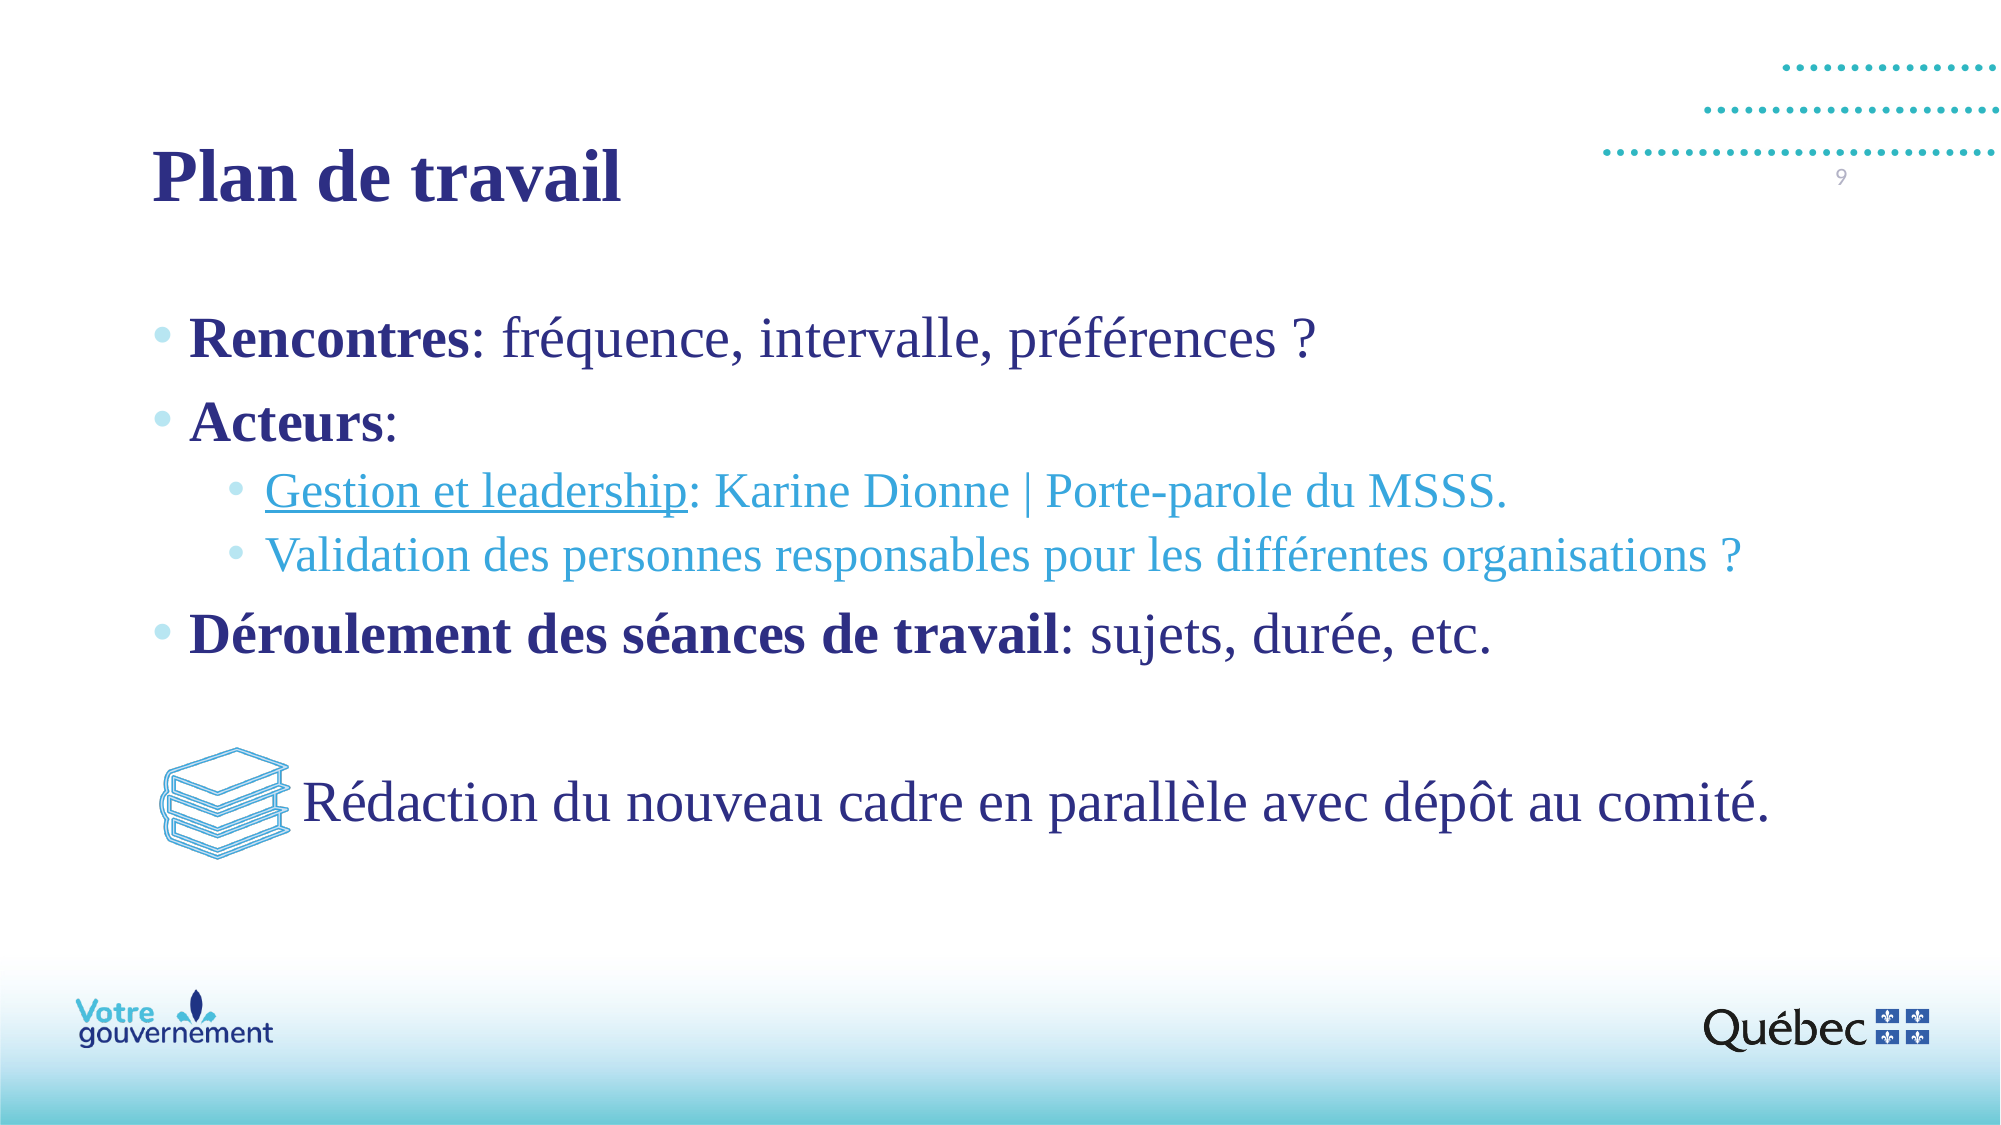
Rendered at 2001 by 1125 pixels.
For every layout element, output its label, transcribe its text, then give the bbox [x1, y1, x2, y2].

slide_number 9 [1412, 145, 1863, 206]
list Rencontres: fréquence, intervalle, préférences ? Acteurs: Gestion et leadership: Karine Dionne | Porte-parole du MSSS. Validation des personnes responsables pour les différentes organisations ? Déroulement des séances de travail: sujets, durée, etc. Rédaction du nouveau cadre en parallèle avec dépôt au comité. [137, 299, 1938, 980]
picture [0, 0, 2001, 1125]
text_box [155, 736, 297, 872]
title Plan de travail [137, 132, 1863, 223]
